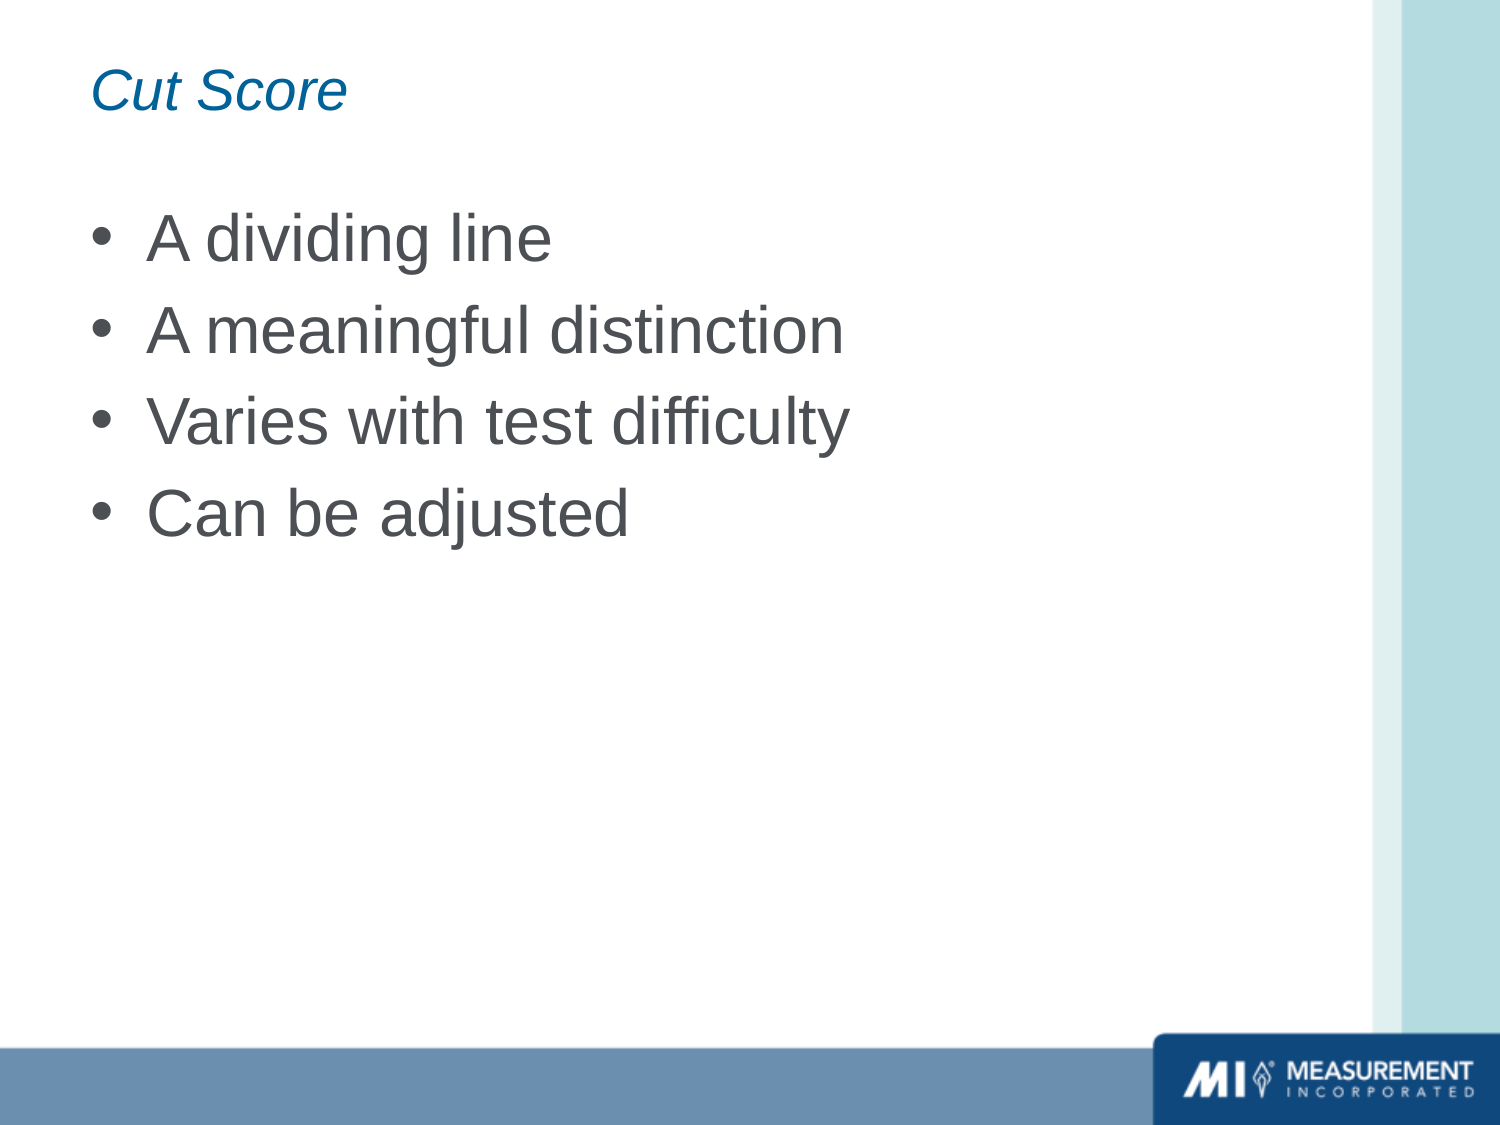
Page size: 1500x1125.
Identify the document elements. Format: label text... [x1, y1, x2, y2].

title Cut Score [75, 0, 1438, 175]
picture [0, 0, 1500, 1125]
list A dividing line A meaningful distinction Varies with test difficulty Can be adjusted [75, 187, 1438, 1000]
